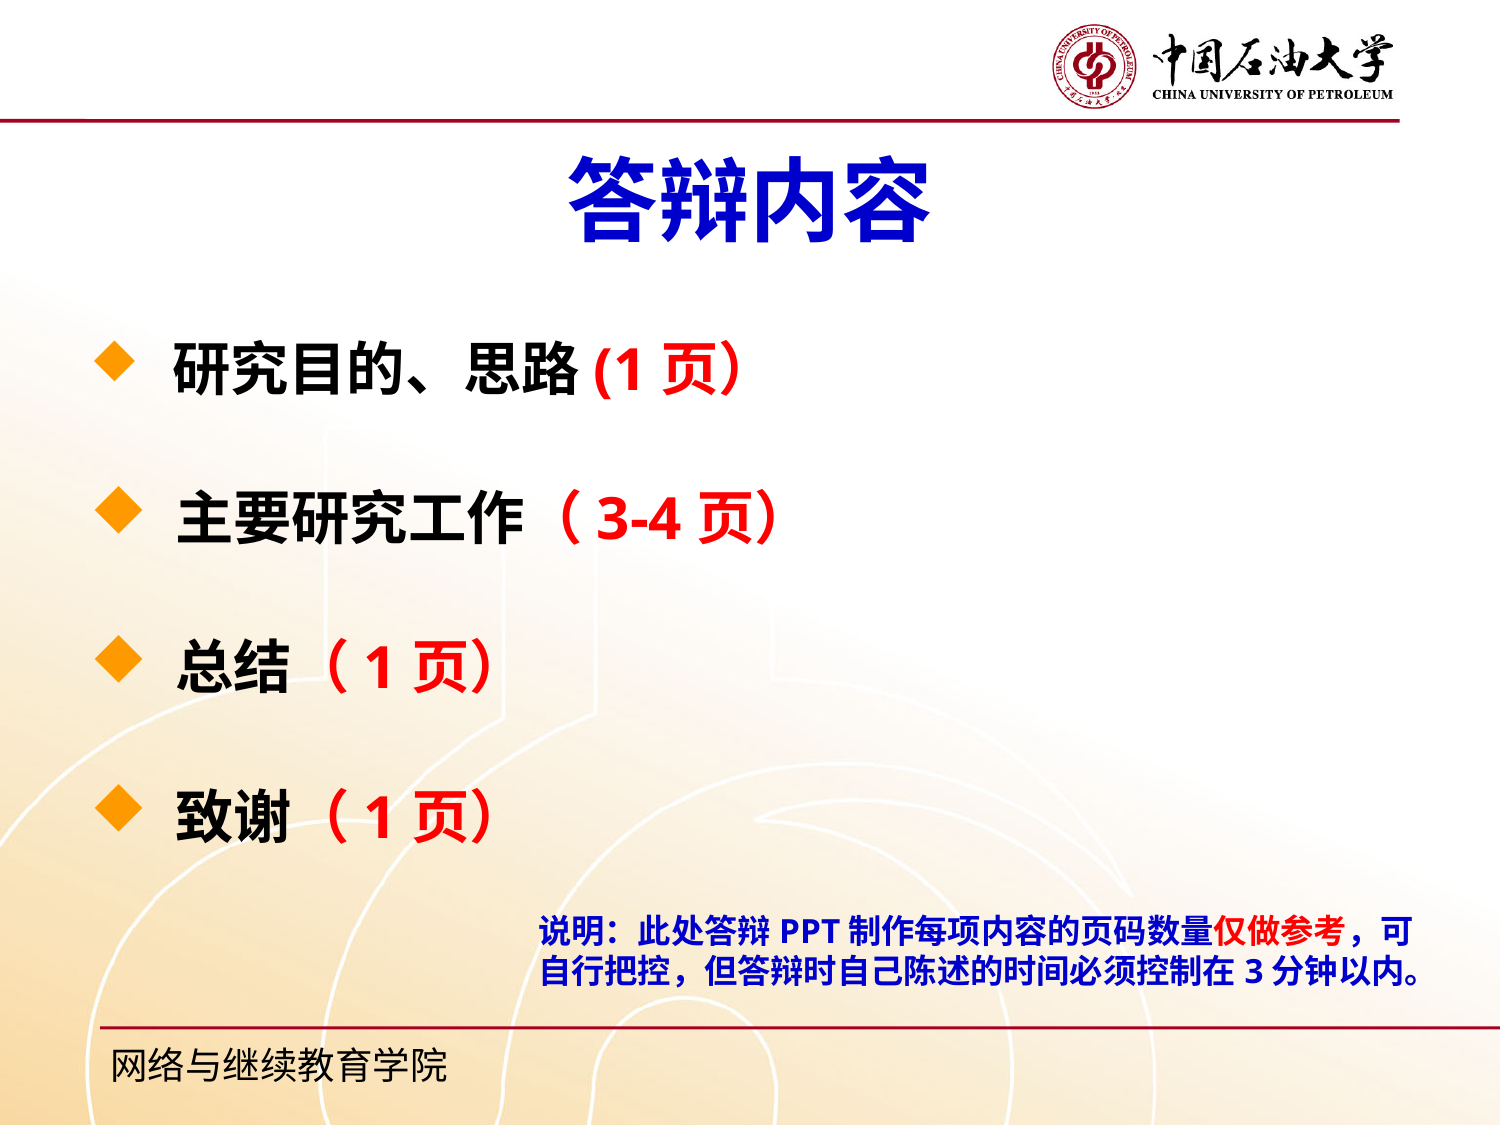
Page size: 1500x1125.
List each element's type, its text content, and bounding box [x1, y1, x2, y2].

text_box 说明：此处答辩PPT制作每项内容的页码数量仅做参考，可自行把控，但答辩时自己陈述的时间必须控制在3分钟以内。 [523, 903, 1448, 1007]
list 研究目的、思路(1页） 主要研究工作（3-4页） 总结（1页） 致谢（1页） [75, 332, 1425, 1075]
picture [0, 0, 1500, 1125]
title 答辩内容 [75, 135, 1425, 323]
